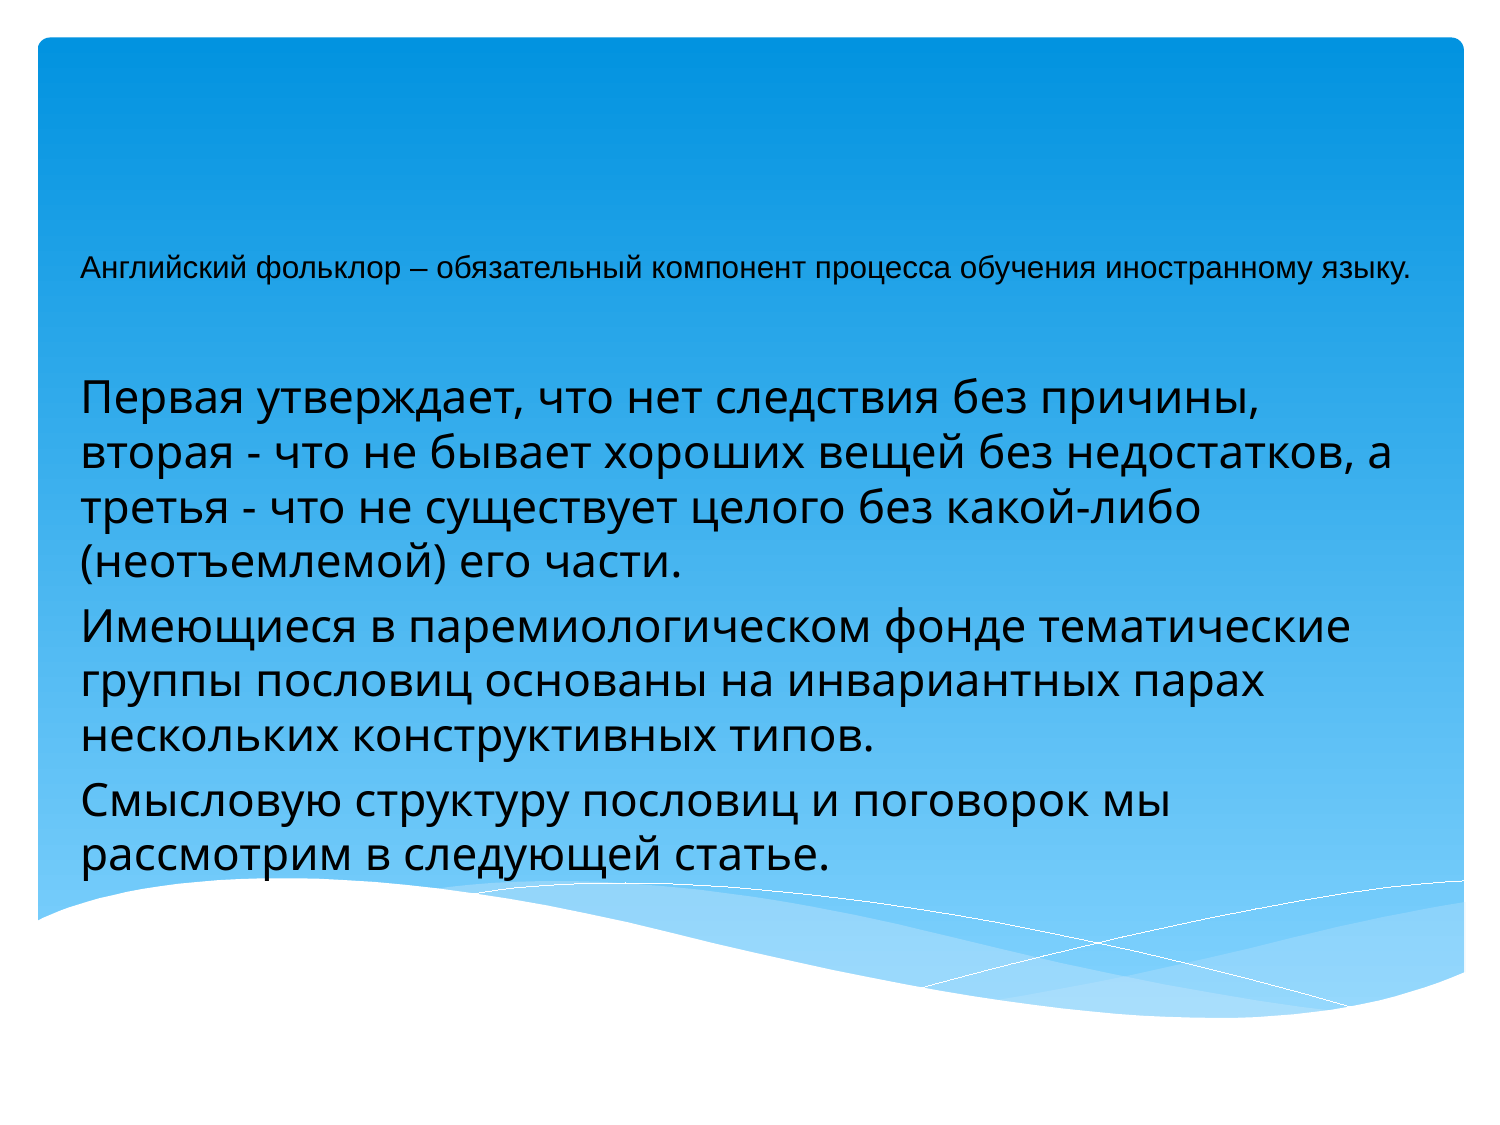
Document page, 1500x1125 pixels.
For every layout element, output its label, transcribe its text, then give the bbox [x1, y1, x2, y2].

title Английский фольклор – обязательный компонент процесса обучения иностранному языку. [64, 137, 1428, 290]
subtitle Первая утверждает, что нет следствия без причины, вторая - что не бывает хороших вещей без недостатков, а третья - что не существует целого без какой-либо (неотъемлемой) его части. Имеющиеся в паремиологическом фонде тематические группы пословиц основаны на инвариантных парах нескольких конструктивных типов. Смысловую структуру пословиц и поговорок мы рассмотрим в следующей статье. [64, 290, 1428, 1093]
